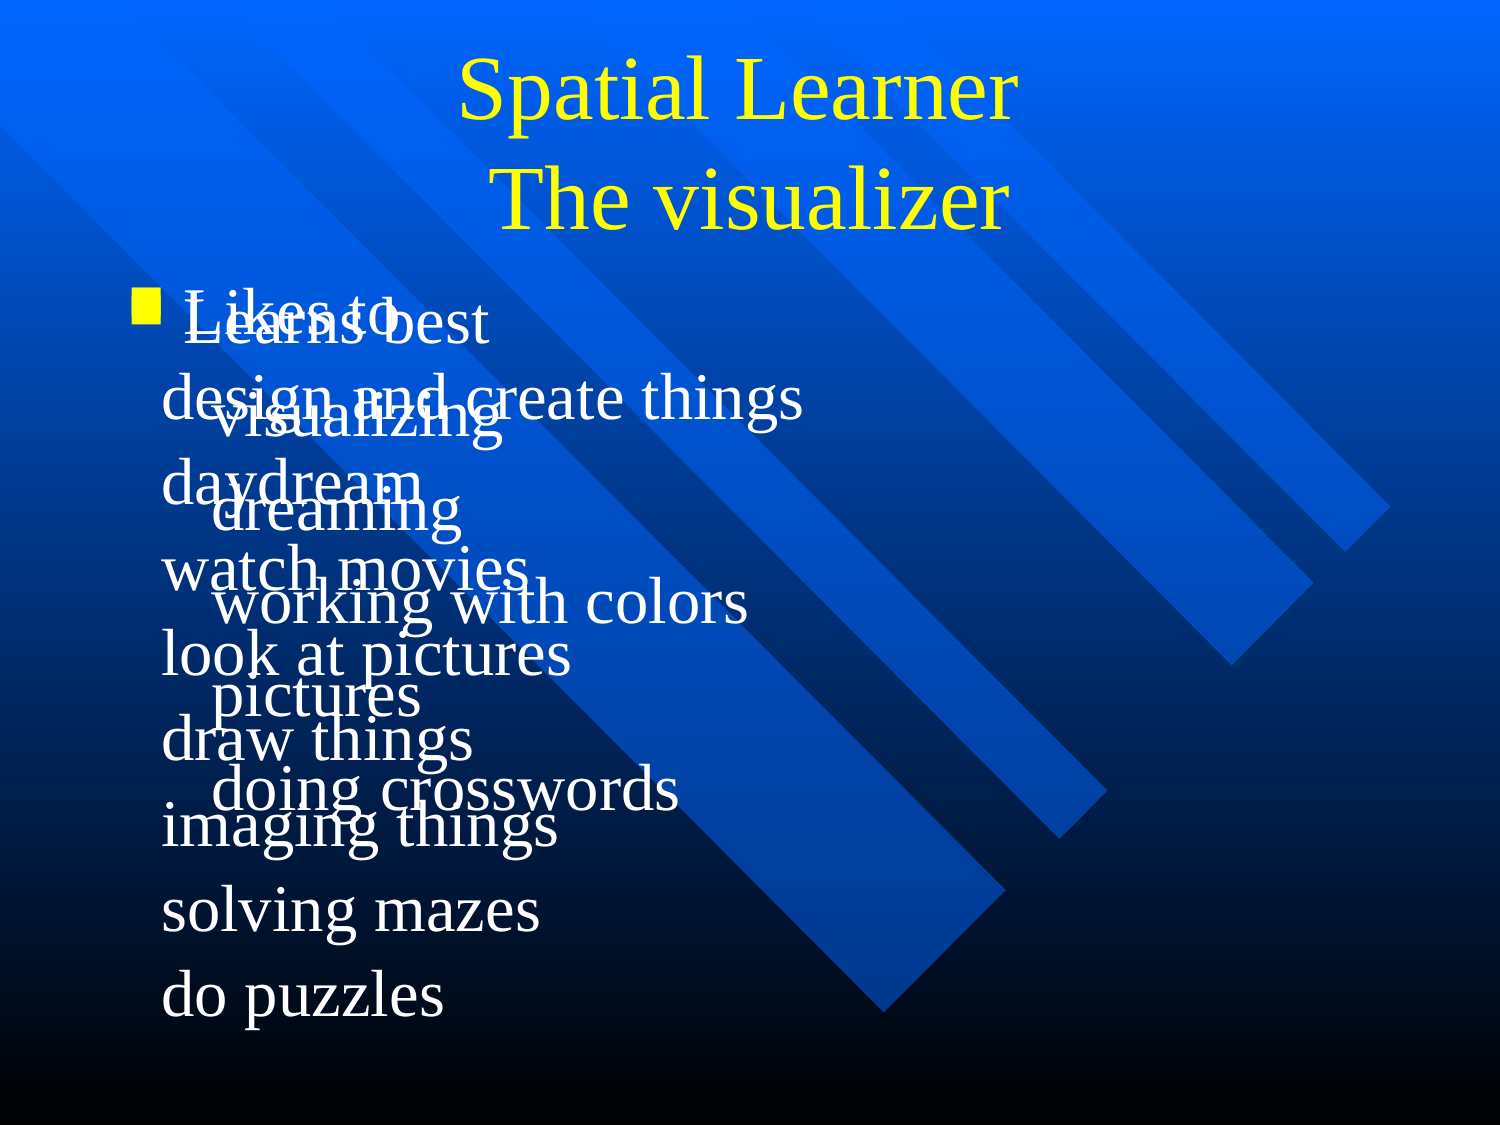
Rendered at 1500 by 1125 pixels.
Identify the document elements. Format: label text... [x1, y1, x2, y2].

title Spatial Learner The visualizer [112, 37, 1388, 238]
list Learns best visualizing dreaming working with colors pictures doing crosswords [111, 268, 1388, 1001]
